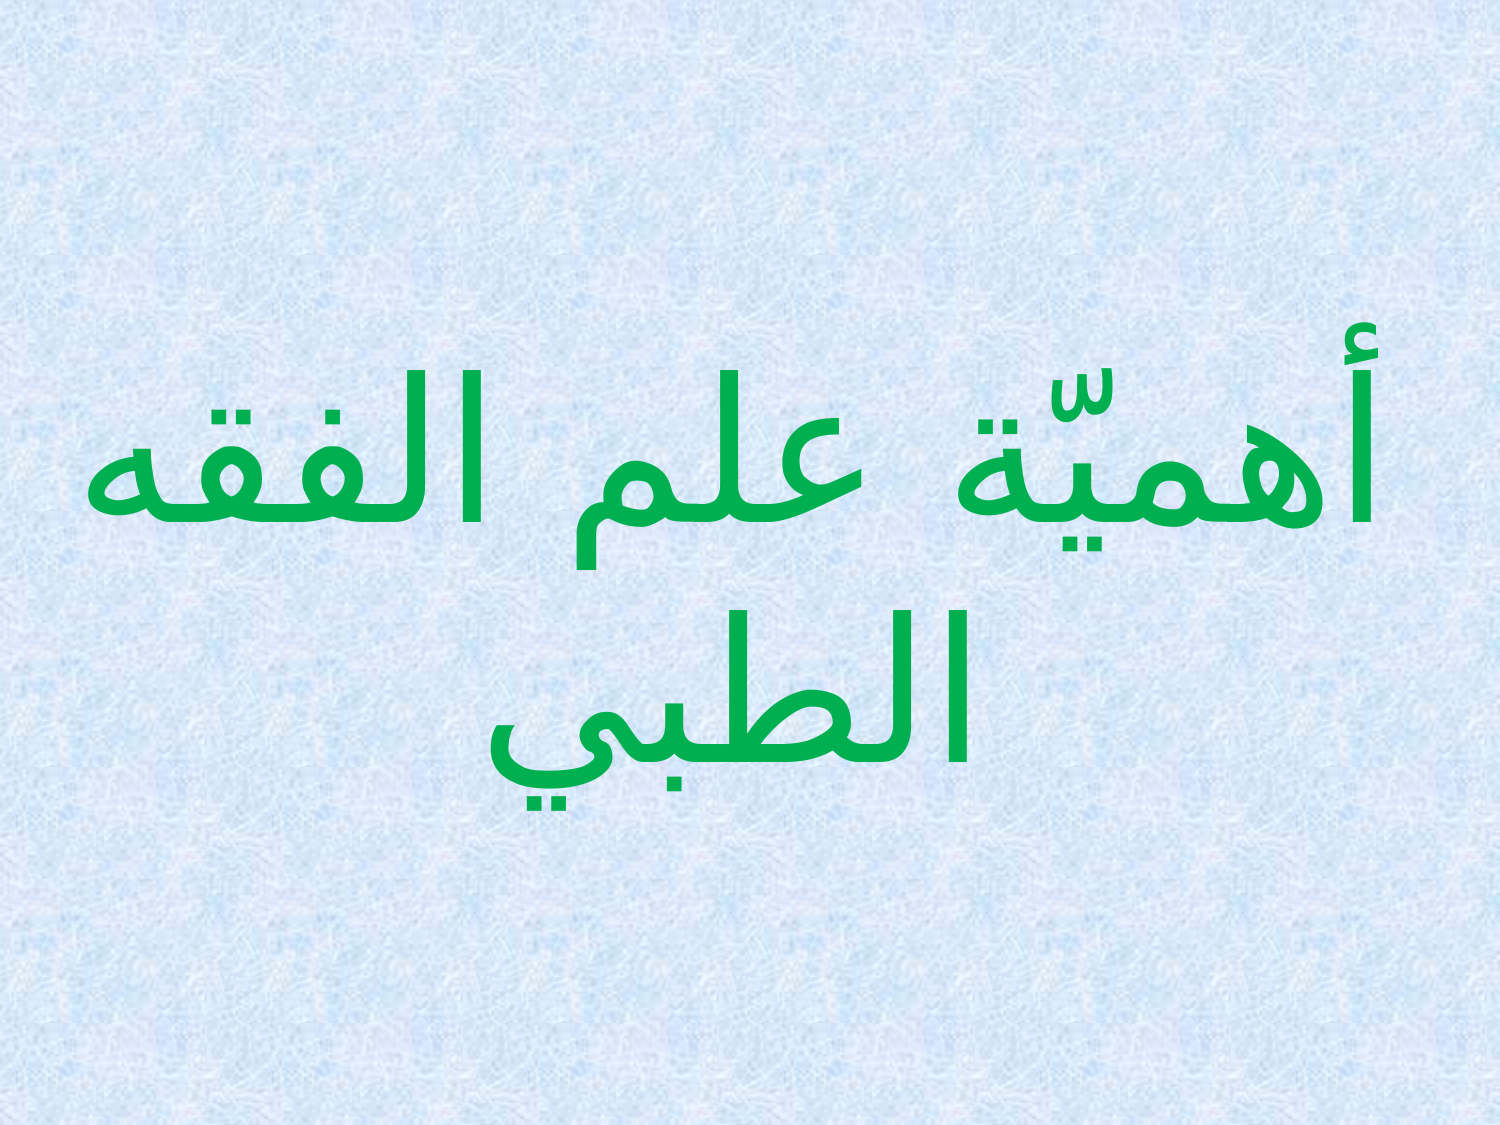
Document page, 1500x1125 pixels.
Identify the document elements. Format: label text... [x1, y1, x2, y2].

title أهميّة علم الفقه الطبي [0, 0, 1500, 1125]
